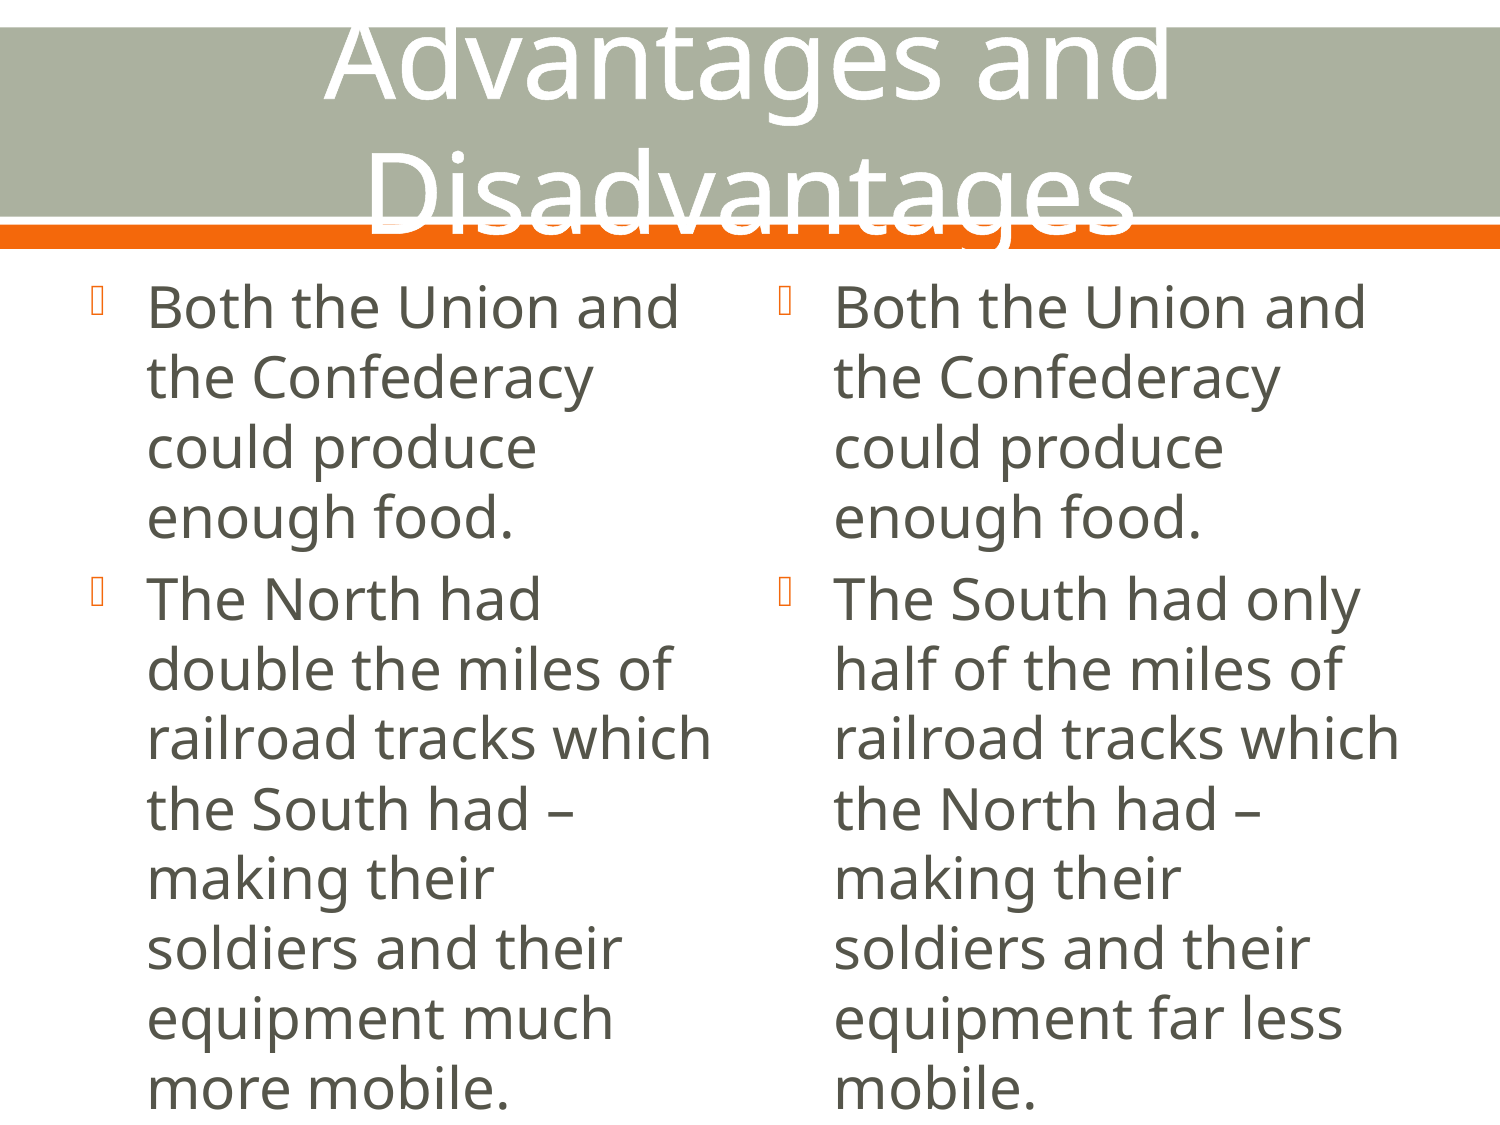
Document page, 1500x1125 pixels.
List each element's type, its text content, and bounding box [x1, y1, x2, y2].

title Advantages and Disadvantages [75, 29, 1425, 213]
list Both the Union and the Confederacy could produce enough food. The North had double the miles of railroad tracks which the South had – making their soldiers and their equipment much more mobile. [75, 262, 738, 1005]
list Both the Union and the Confederacy could produce enough food. The South had only half of the miles of railroad tracks which the North had – making their soldiers and their equipment far less mobile. [762, 262, 1425, 1005]
